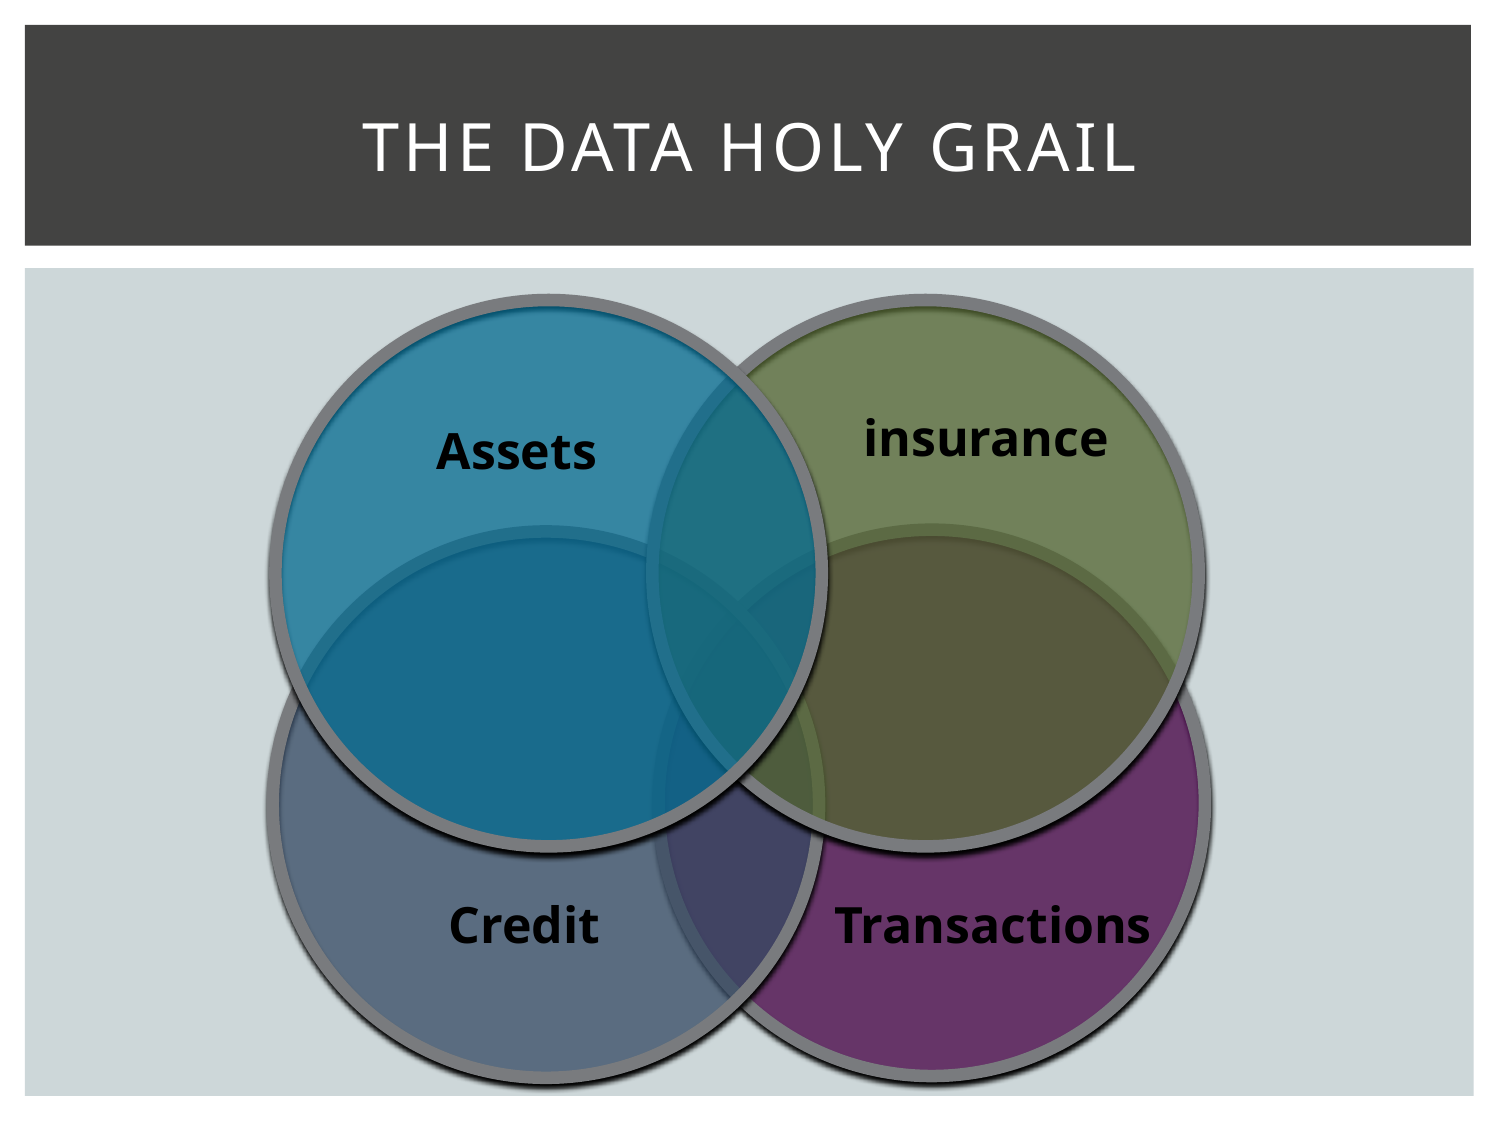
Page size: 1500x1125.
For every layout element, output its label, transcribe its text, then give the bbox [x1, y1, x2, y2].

text_box [737, 299, 1200, 848]
text_box Assets [422, 411, 612, 487]
text_box [274, 299, 823, 848]
title The Data Holy Grail [62, 58, 1438, 232]
text_box Transactions [819, 885, 1167, 961]
text_box [745, 688, 1206, 1077]
text_box [271, 693, 819, 1079]
text_box insurance [848, 399, 1124, 474]
text_box Credit [433, 885, 616, 961]
